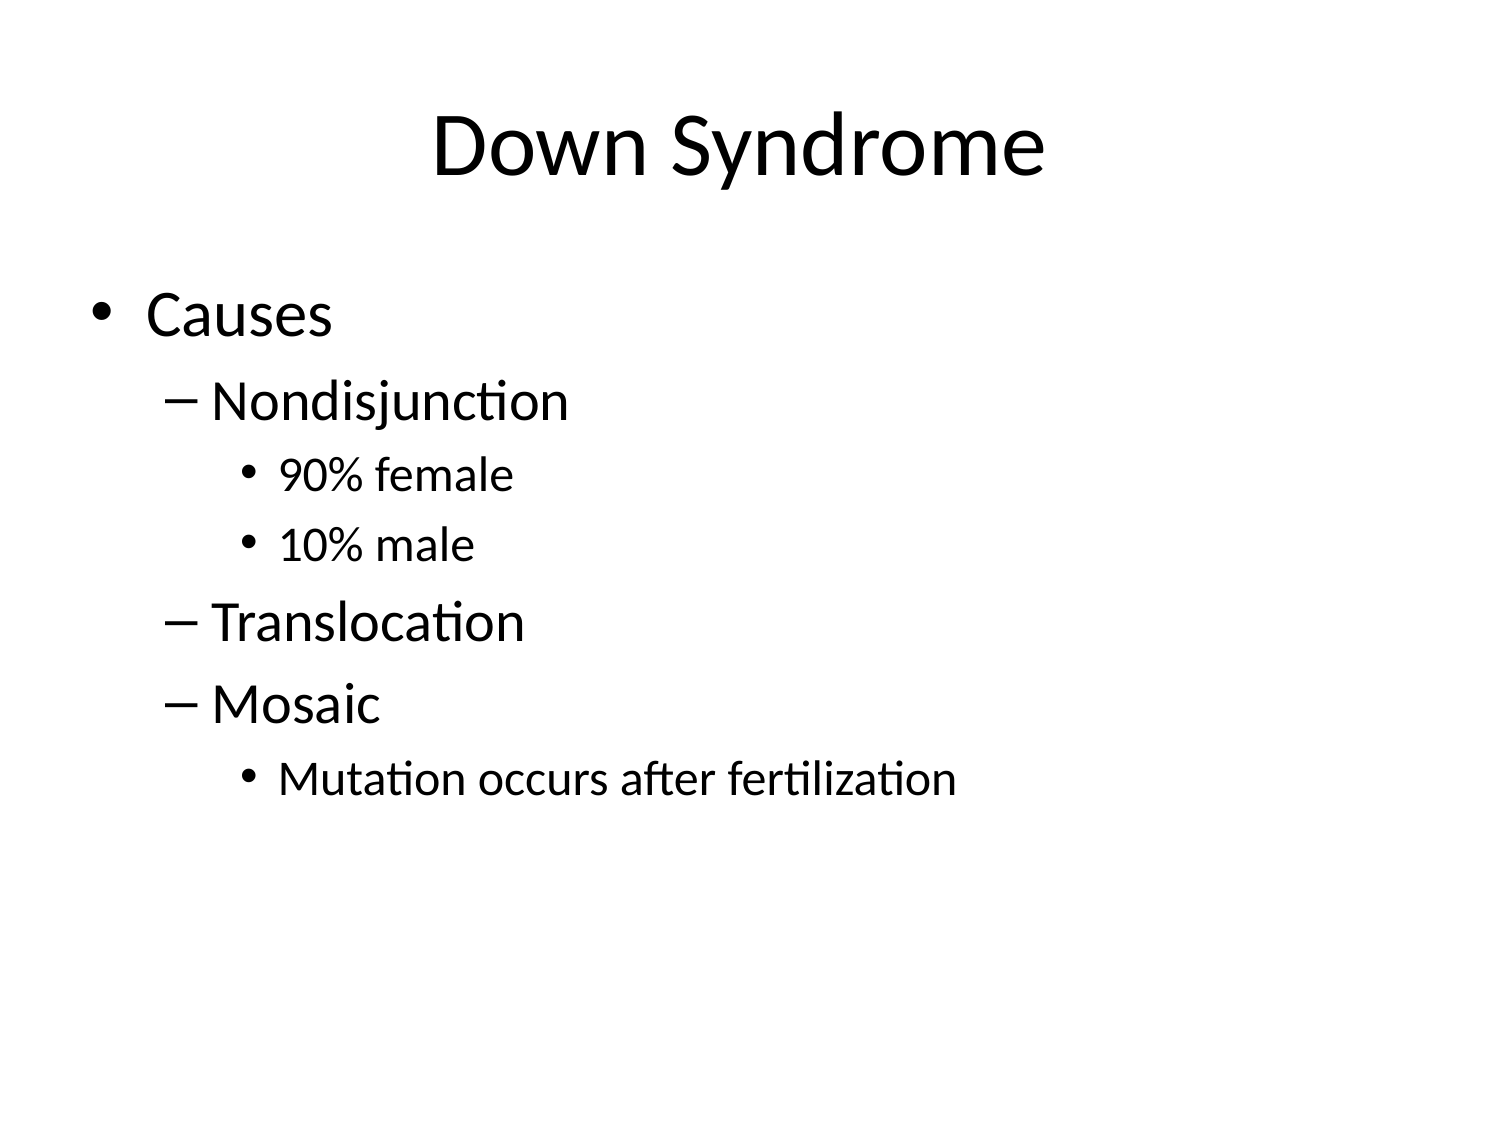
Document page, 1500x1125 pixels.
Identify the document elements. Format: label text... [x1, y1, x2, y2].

list Causes Nondisjunction 90% female 10% male Translocation Mosaic Mutation occurs after fertilization [75, 262, 1425, 1005]
title Down Syndrome [75, 45, 1425, 233]
